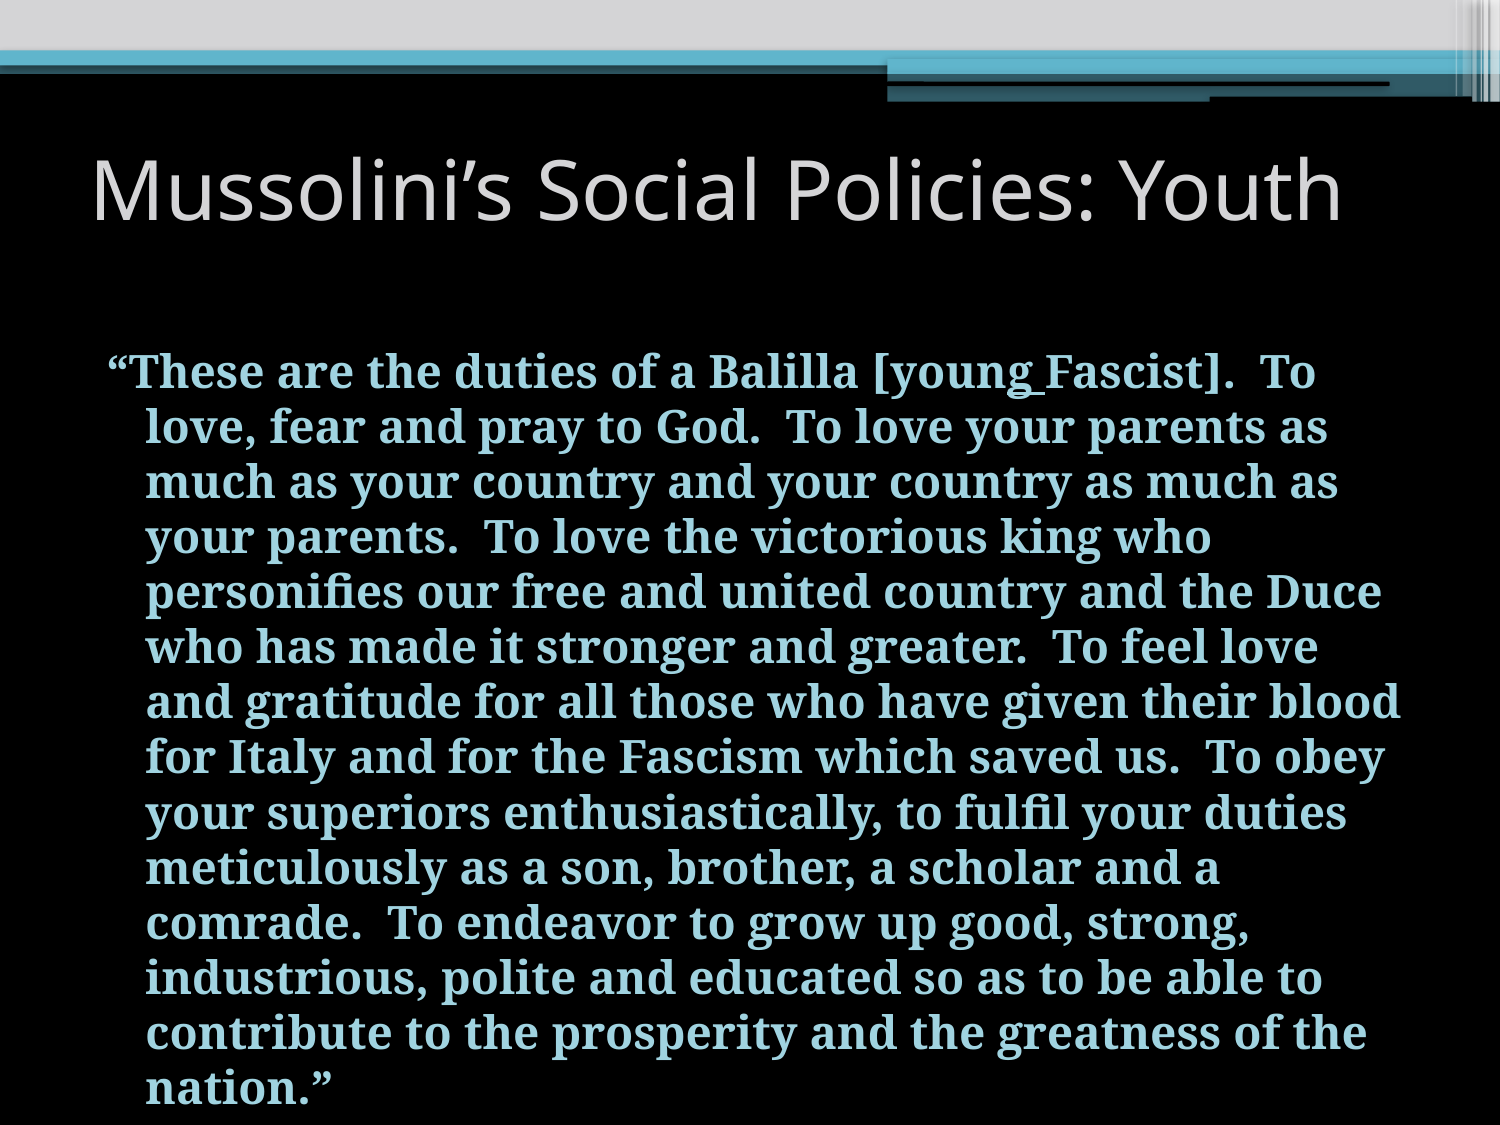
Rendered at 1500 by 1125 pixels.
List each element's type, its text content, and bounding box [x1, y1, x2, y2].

title Mussolini’s Social Policies: Youth [75, 99, 1425, 275]
list “These are the duties of a Balilla [young Fascist]. To love, fear and pray to God. To love your parents as much as your country and your country as much as your parents. To love the victorious king who personifies our free and united country and the Duce who has made it stronger and greater. To feel love and gratitude for all those who have given their blood for Italy and for the Fascism which saved us. To obey your superiors enthusiastically, to fulfil your duties meticulously as a son, brother, a scholar and a comrade. To endeavor to grow up good, strong, industrious, polite and educated so as to be able to contribute to the prosperity and the greatness of the nation.” [75, 275, 1425, 1125]
